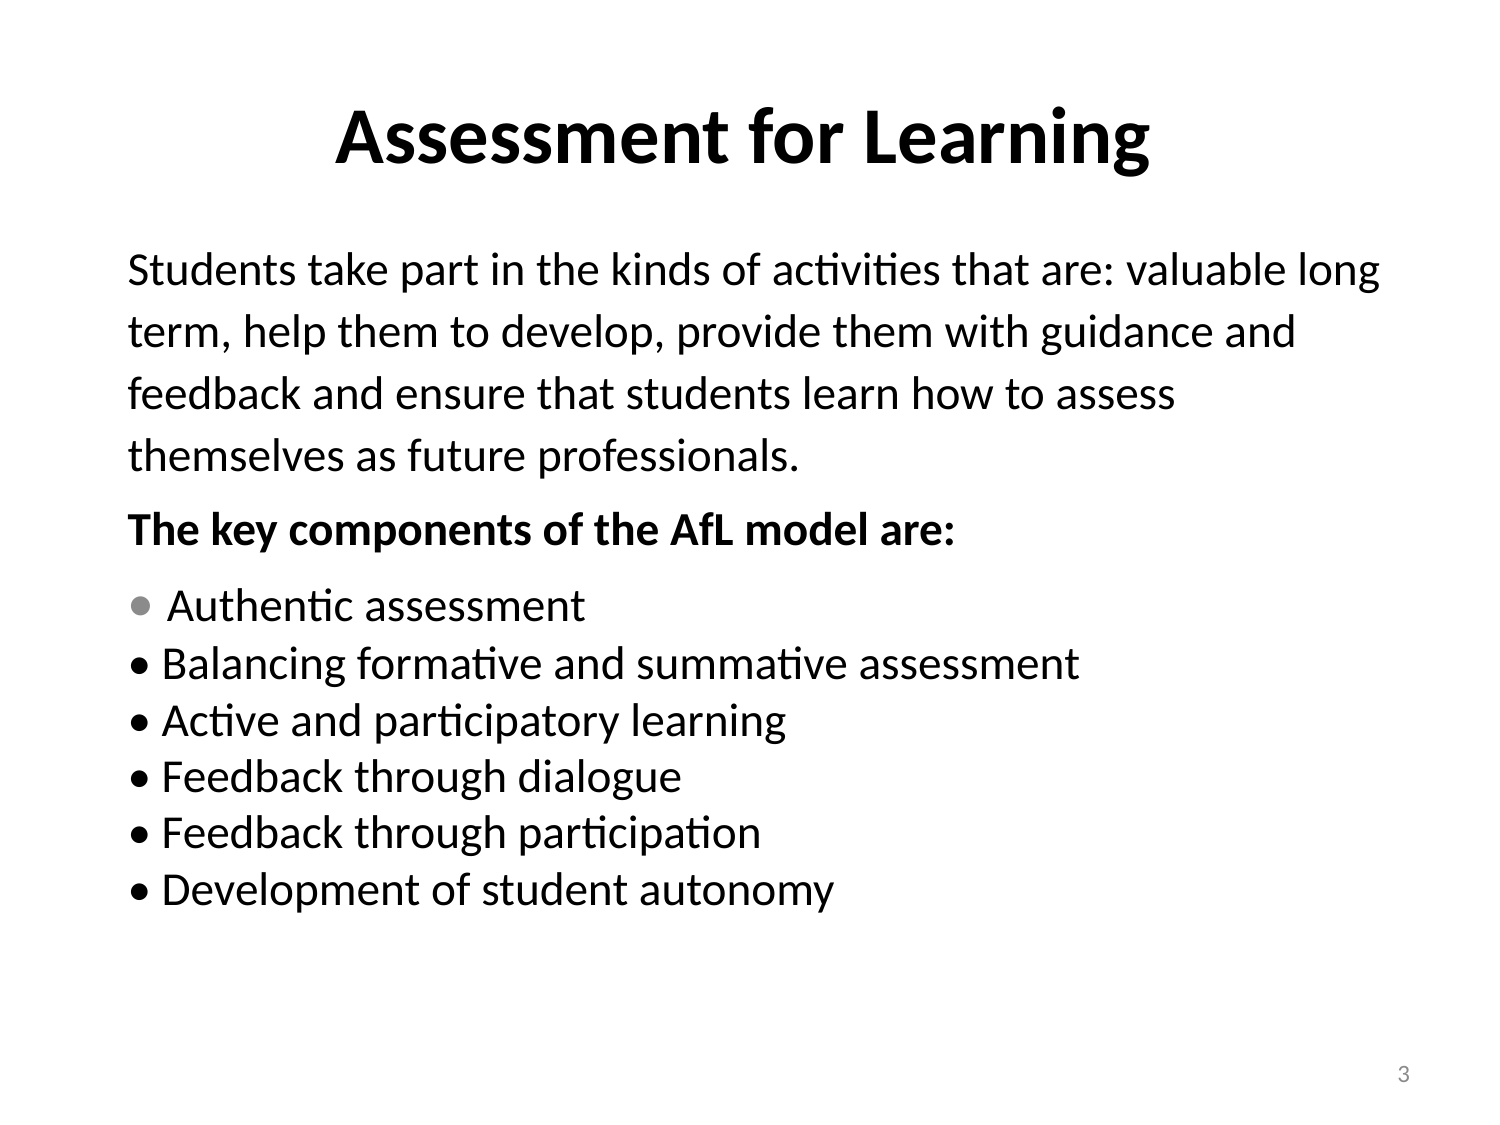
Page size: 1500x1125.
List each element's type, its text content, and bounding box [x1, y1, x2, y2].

title Assessment for Learning [87, 74, 1401, 188]
slide_number 3 [1074, 1042, 1425, 1103]
subtitle Students take part in the kinds of activities that are: valuable long term, help them to develop, provide them with guidance and feedback and ensure that students learn how to assess themselves as future professionals. The key components of the AfL model are: • Authentic assessment • Balancing formative and summative assessment • Active and participatory learning • Feedback through dialogue • Feedback through participation • Development of student autonomy [112, 224, 1401, 926]
